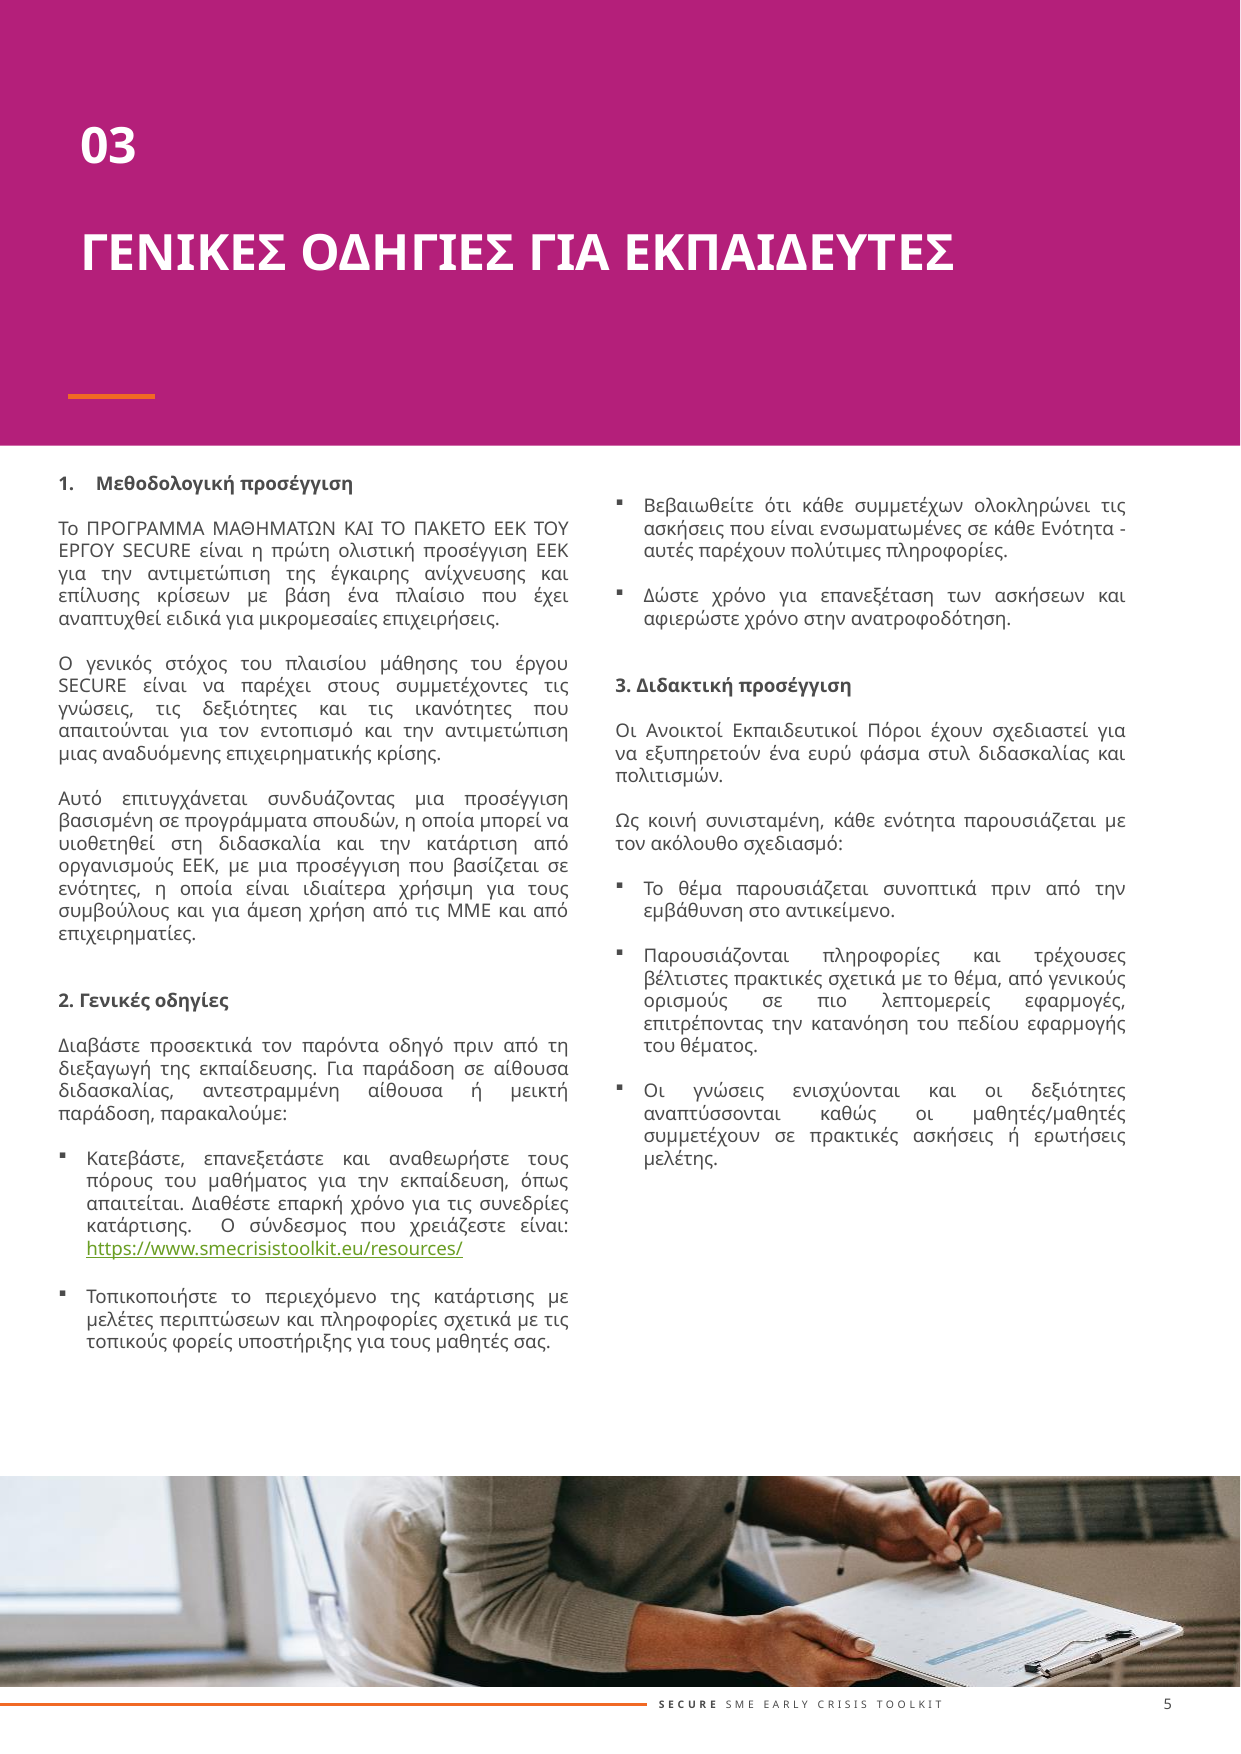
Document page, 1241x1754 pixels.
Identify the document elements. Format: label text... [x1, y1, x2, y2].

slide_number 5 [1024, 1687, 1187, 1743]
list 03 ΓΕΝΙΚΕΣ ΟΔΗΓΙΕΣ ΓΙΑ ΕΚΠΑΙΔΕΥΤΕΣ [64, 105, 1187, 228]
list Μεθοδολογική προσέγγιση Το ΠΡΟΓΡΑΜΜΑ ΜΑΘΗΜΑΤΩΝ ΚΑΙ ΤΟ ΠΑΚΕΤΟ ΕΕΚ ΤΟΥ ΕΡΓΟΥ SECURE είναι η πρώτη ολιστική προσέγγιση ΕΕΚ για την αντιμετώπιση της έγκαιρης ανίχνευσης και επίλυσης κρίσεων με βάση ένα πλαίσιο που έχει αναπτυχθεί ειδικά για μικρομεσαίες επιχειρήσεις. Ο γενικός στόχος του πλαισίου μάθησης του έργου SECURE είναι να παρέχει στους συμμετέχοντες τις γνώσεις, τις δεξιότητες και τις ικανότητες που απαιτούνται για τον εντοπισμό και την αντιμετώπιση μιας αναδυόμενης επιχειρηματικής κρίσης. Αυτό επιτυγχάνεται συνδυάζοντας μια προσέγγιση βασισμένη σε προγράμματα σπουδών, η οποία μπορεί να υιοθετηθεί στη διδασκαλία και την κατάρτιση από οργανισμούς ΕΕΚ, με μια προσέγγιση που βασίζεται σε ενότητες, η οποία είναι ιδιαίτερα χρήσιμη για τους συμβούλους και για άμεση χρήση από τις ΜΜΕ και από επιχειρηματίες. 2. Γενικές οδηγίες Διαβάστε προσεκτικά τον παρόντα οδηγό πριν από τη διεξαγωγή της εκπαίδευσης. Για παράδοση σε αίθουσα διδασκαλίας, αντεστραμμένη αίθουσα ή μεικτή παράδοση, παρακαλούμε: Κατεβάστε, επανεξετάστε και αναθεωρήστε τους πόρους του μαθήματος για την εκπαίδευση, όπως απαιτείται. Διαθέστε επαρκή χρόνο για τις συνεδρίες κατάρτισης. Ο σύνδεσμος που χρειάζεστε είναι: https://www.smecrisistoolkit.eu/resources/ Τοπικοποιήστε το περιεχόμενο της κατάρτισης με μελέτες περιπτώσεων και πληροφορίες σχετικά με τις τοπικούς φορείς υποστήριξης για τους μαθητές σας. Βεβαιωθείτε ότι κάθε συμμετέχων ολοκληρώνει τις ασκήσεις που είναι ενσωματωμένες σε κάθε Ενότητα - αυτές παρέχουν πολύτιμες πληροφορίες. Δώστε χρόνο για επανεξέταση των ασκήσεων και αφιερώστε χρόνο στην ανατροφοδότηση. 3. Διδακτική προσέγγιση Οι Ανοικτοί Εκπαιδευτικοί Πόροι έχουν σχεδιαστεί για να εξυπηρετούν ένα ευρύ φάσμα στυλ διδασκαλίας και πολιτισμών. Ως κοινή συνισταμένη, κάθε ενότητα παρουσιάζεται με τον ακόλουθο σχεδιασμό: Το θέμα παρουσιάζεται συνοπτικά πριν από την εμβάθυνση στο αντικείμενο. Παρουσιάζονται πληροφορίες και τρέχουσες βέλτιστες πρακτικές σχετικά με το θέμα, από γενικούς ορισμούς σε πιο λεπτομερείς εφαρμογές, επιτρέποντας την κατανόηση του πεδίου εφαρμογής του θέματος. Οι γνώσεις ενισχύονται και οι δεξιότητες αναπτύσσονται καθώς οι μαθητές/μαθητές συμμετέχουν σε πρακτικές ασκήσεις ή ερωτήσεις μελέτης. [43, 464, 1141, 1380]
picture [0, 1476, 1241, 1687]
